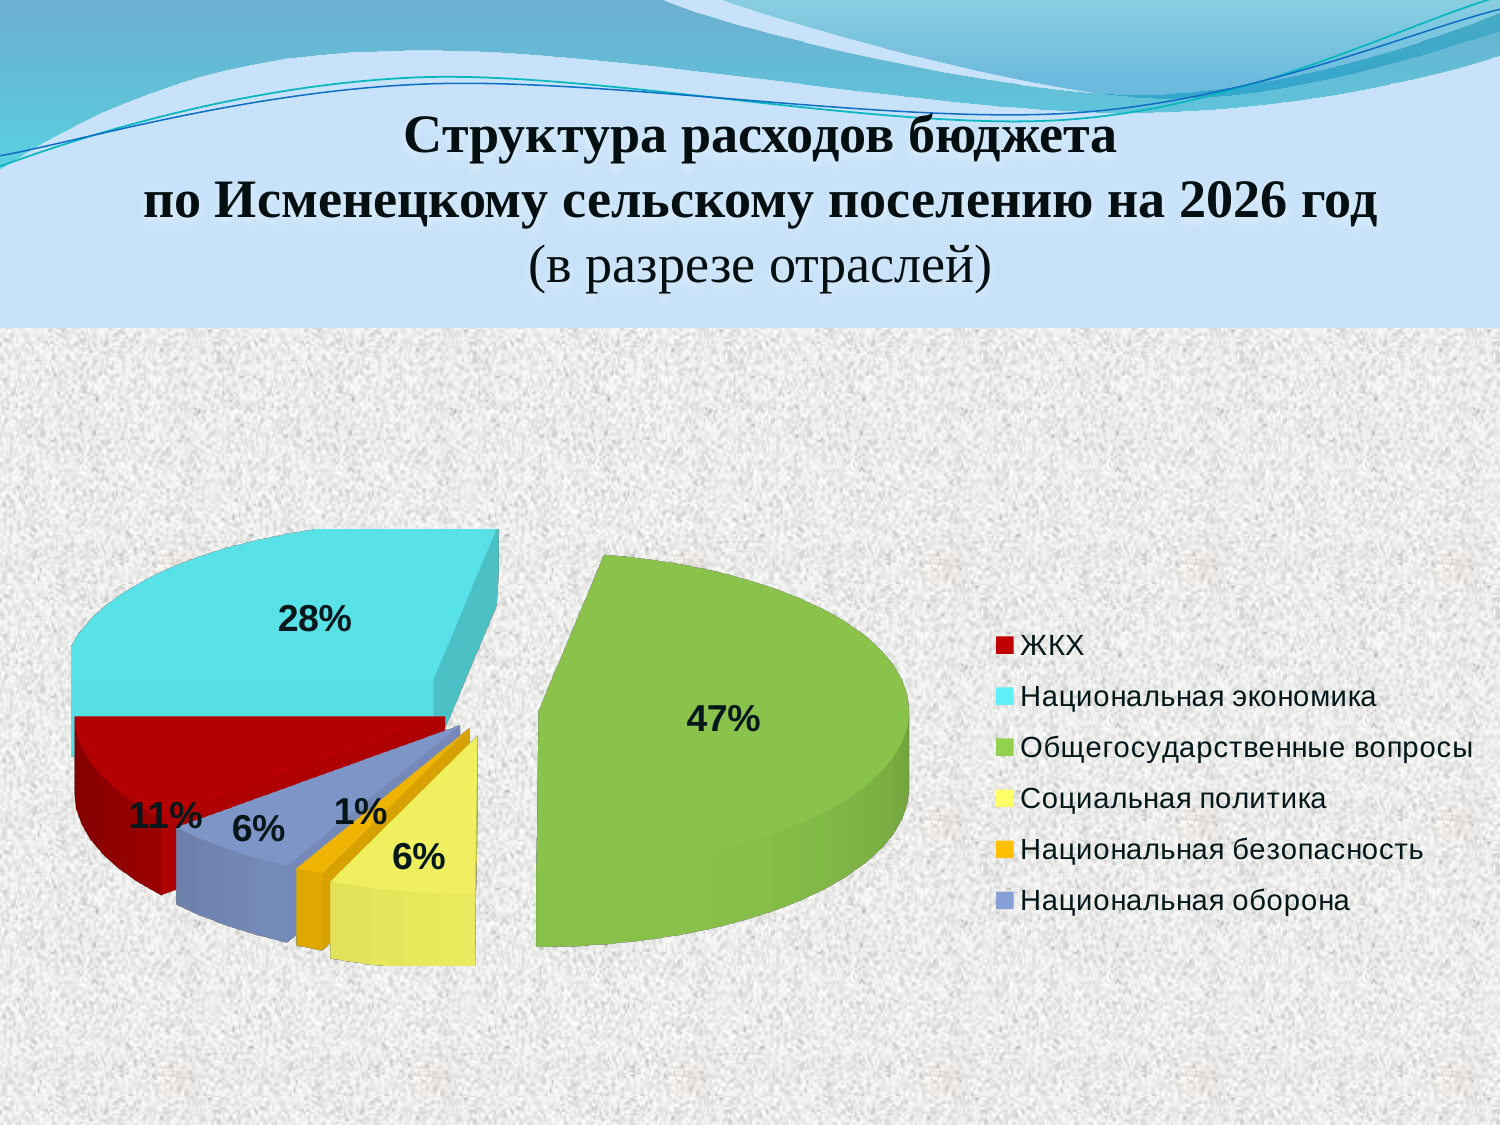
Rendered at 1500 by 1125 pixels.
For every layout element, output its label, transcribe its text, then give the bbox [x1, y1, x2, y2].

title Структура расходов бюджета по Исменецкому сельскому поселению на 2026 год (в разрезе отраслей) [74, 39, 1451, 294]
chart [0, 327, 1500, 1125]
